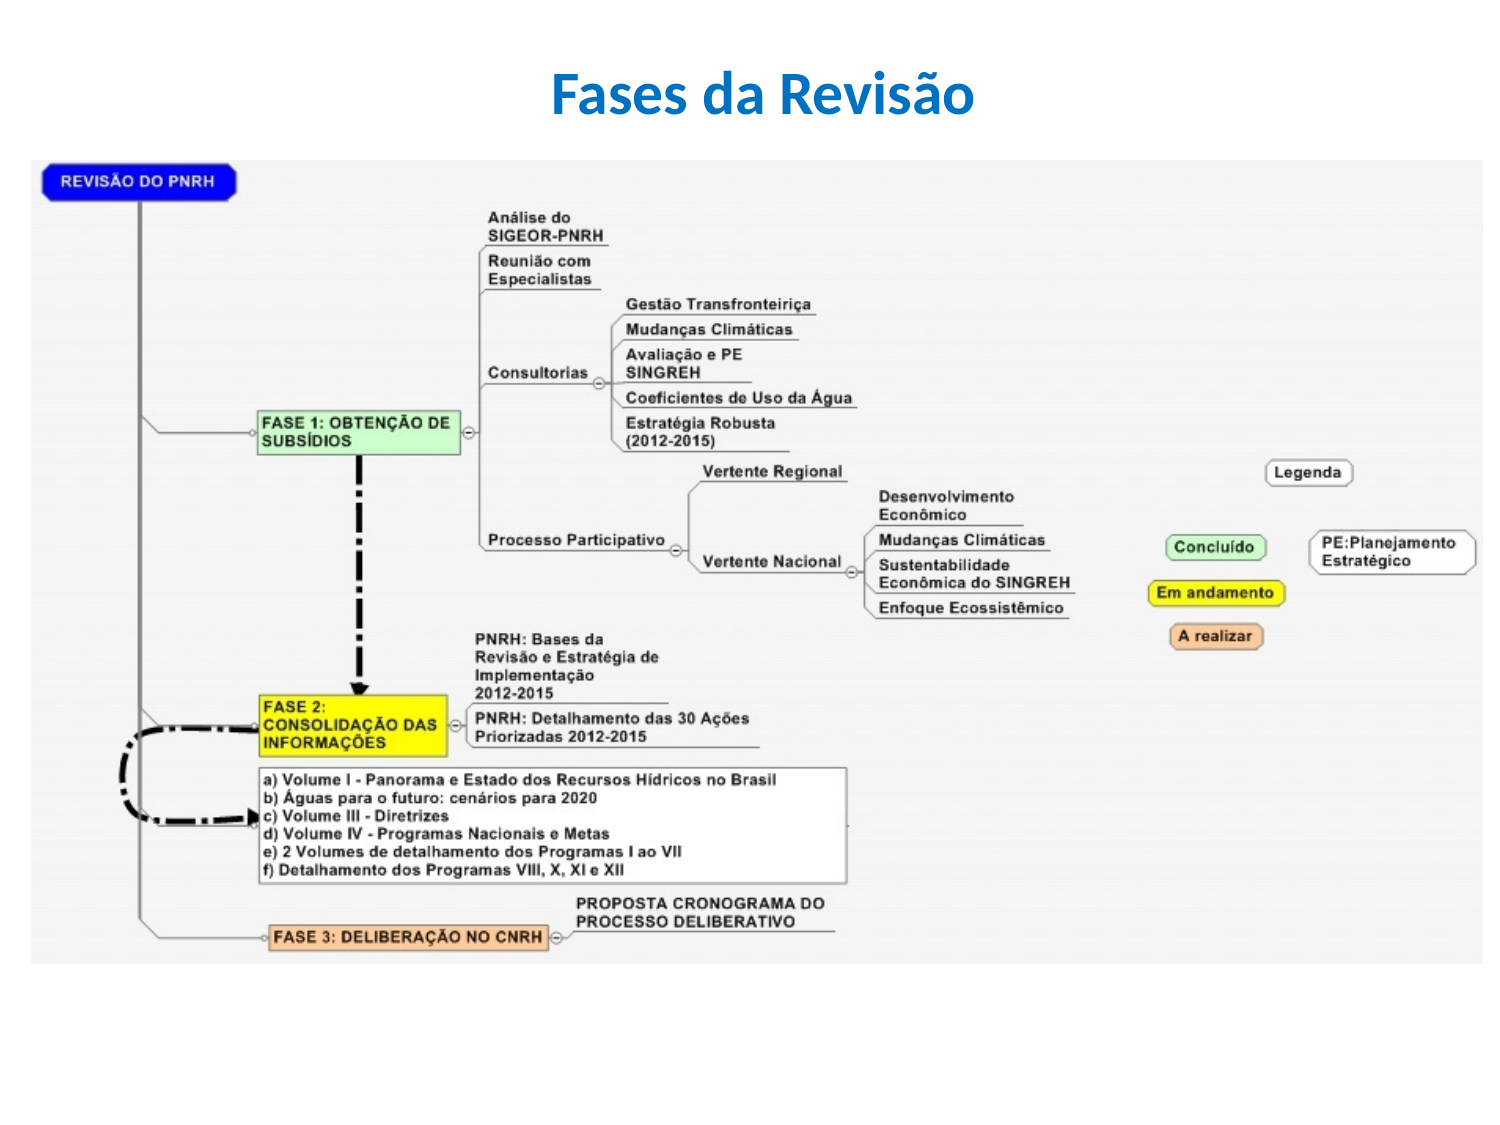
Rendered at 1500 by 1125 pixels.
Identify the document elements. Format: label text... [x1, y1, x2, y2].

title Fases da Revisão [88, 0, 1439, 135]
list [30, 160, 1483, 964]
